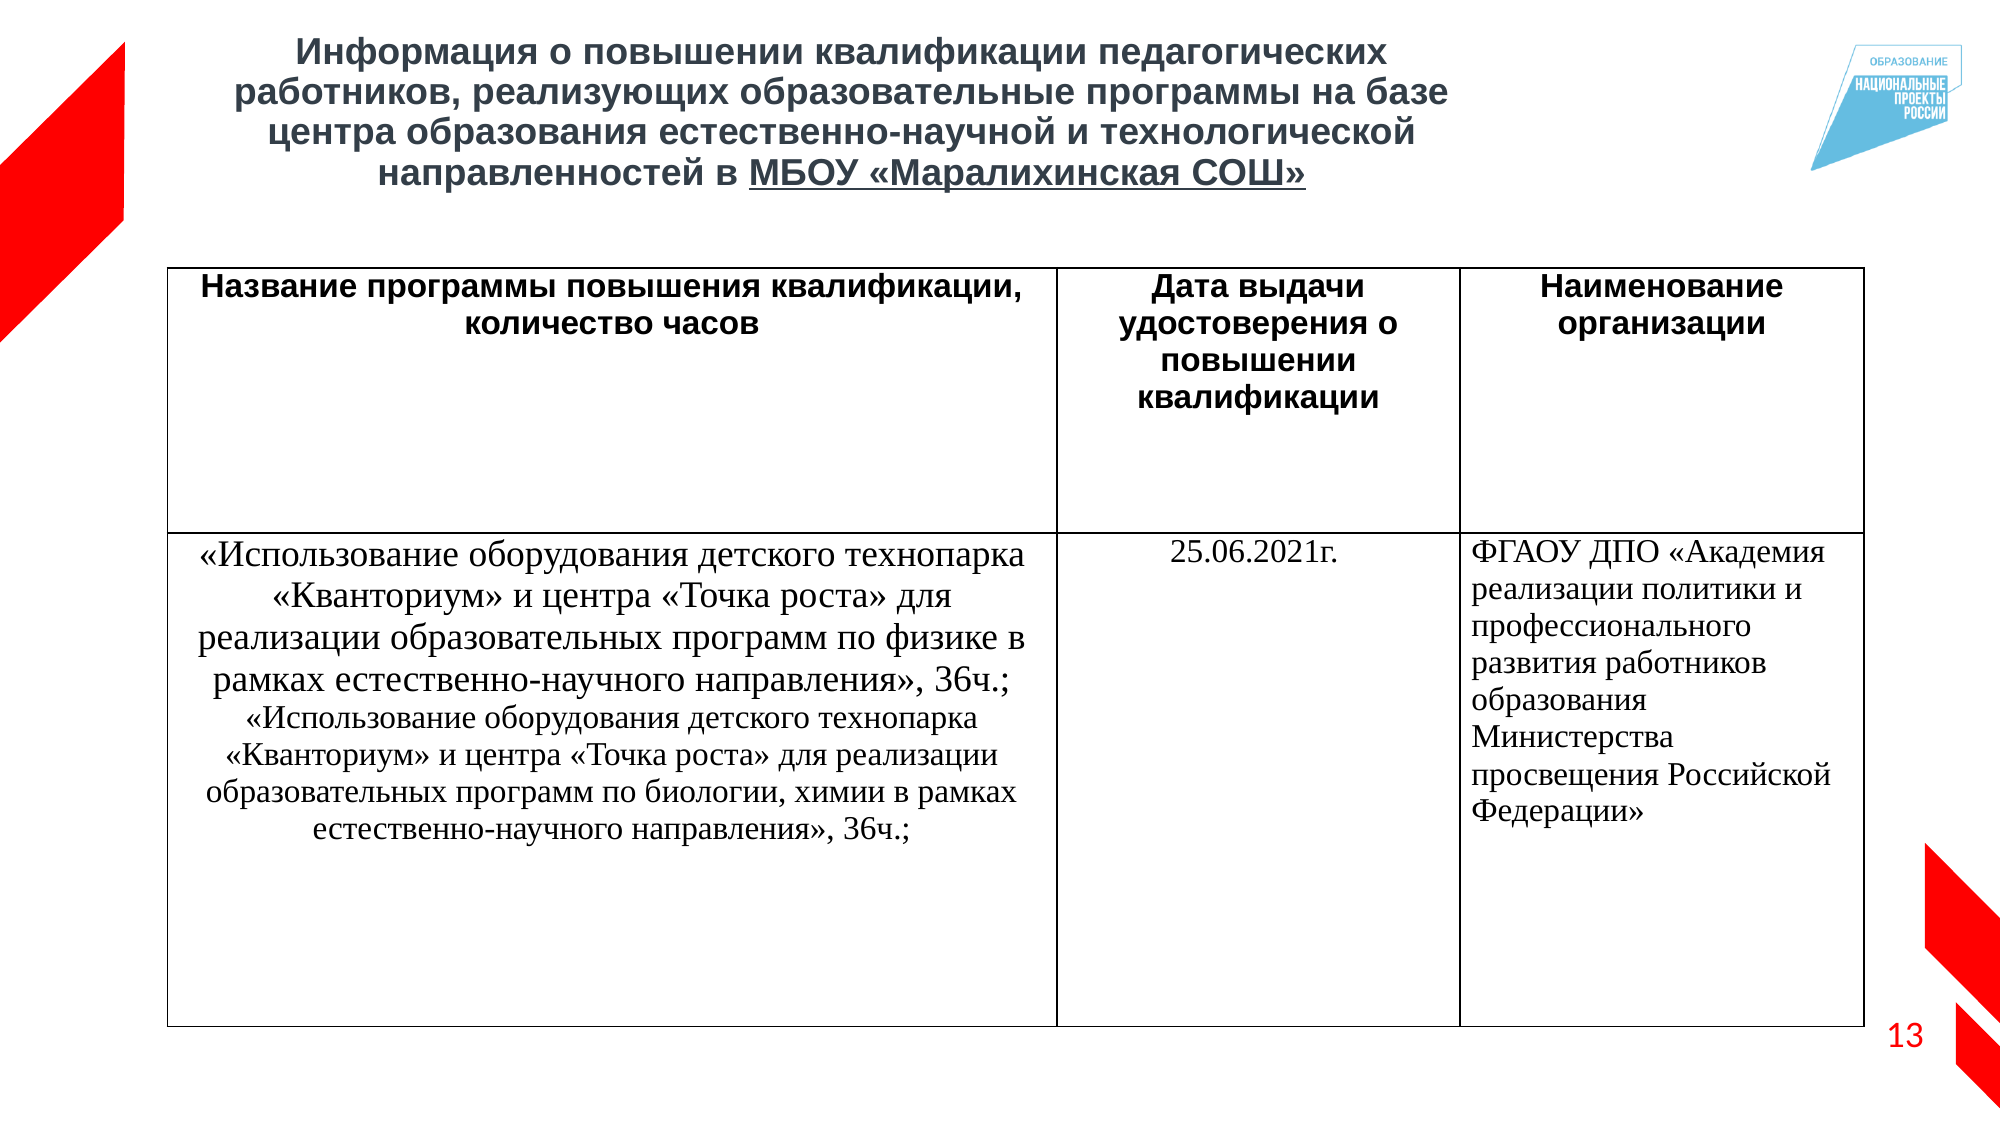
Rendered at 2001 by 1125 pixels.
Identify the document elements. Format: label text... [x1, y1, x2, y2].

title Информация о повышении квалификации педагогических работников, реализующих образовательные программы на базе центра образования естественно-научной и технологической направленностей в МБОУ «Маралихинская СОШ» [180, 59, 1503, 211]
table_header Наименование организации [1461, 269, 1863, 532]
table_header Дата выдачи удостоверения о повышении квалификации [1058, 269, 1459, 532]
table_cell «Использование оборудования детского технопарка «Кванториум» и центра «Точка роста» для реализации образовательных программ по физике в рамках естественно-научного направления», 36ч.; «Использование оборудования детского технопарка «Кванториум» и центра «Точка роста» для реализации образовательных программ по биологии, химии в рамках естественно-научного направления», 36ч.; [168, 534, 1056, 1026]
table_cell ФГАОУ ДПО «Академия реализации политики и профессионального развития работников образования Министерства просвещения Российской Федерации» [1461, 534, 1863, 1026]
table_header Название программы повышения квалификации, количество часов [168, 269, 1056, 532]
table_cell 25.06.2021г. [1058, 534, 1459, 1026]
picture [1802, 41, 1963, 175]
